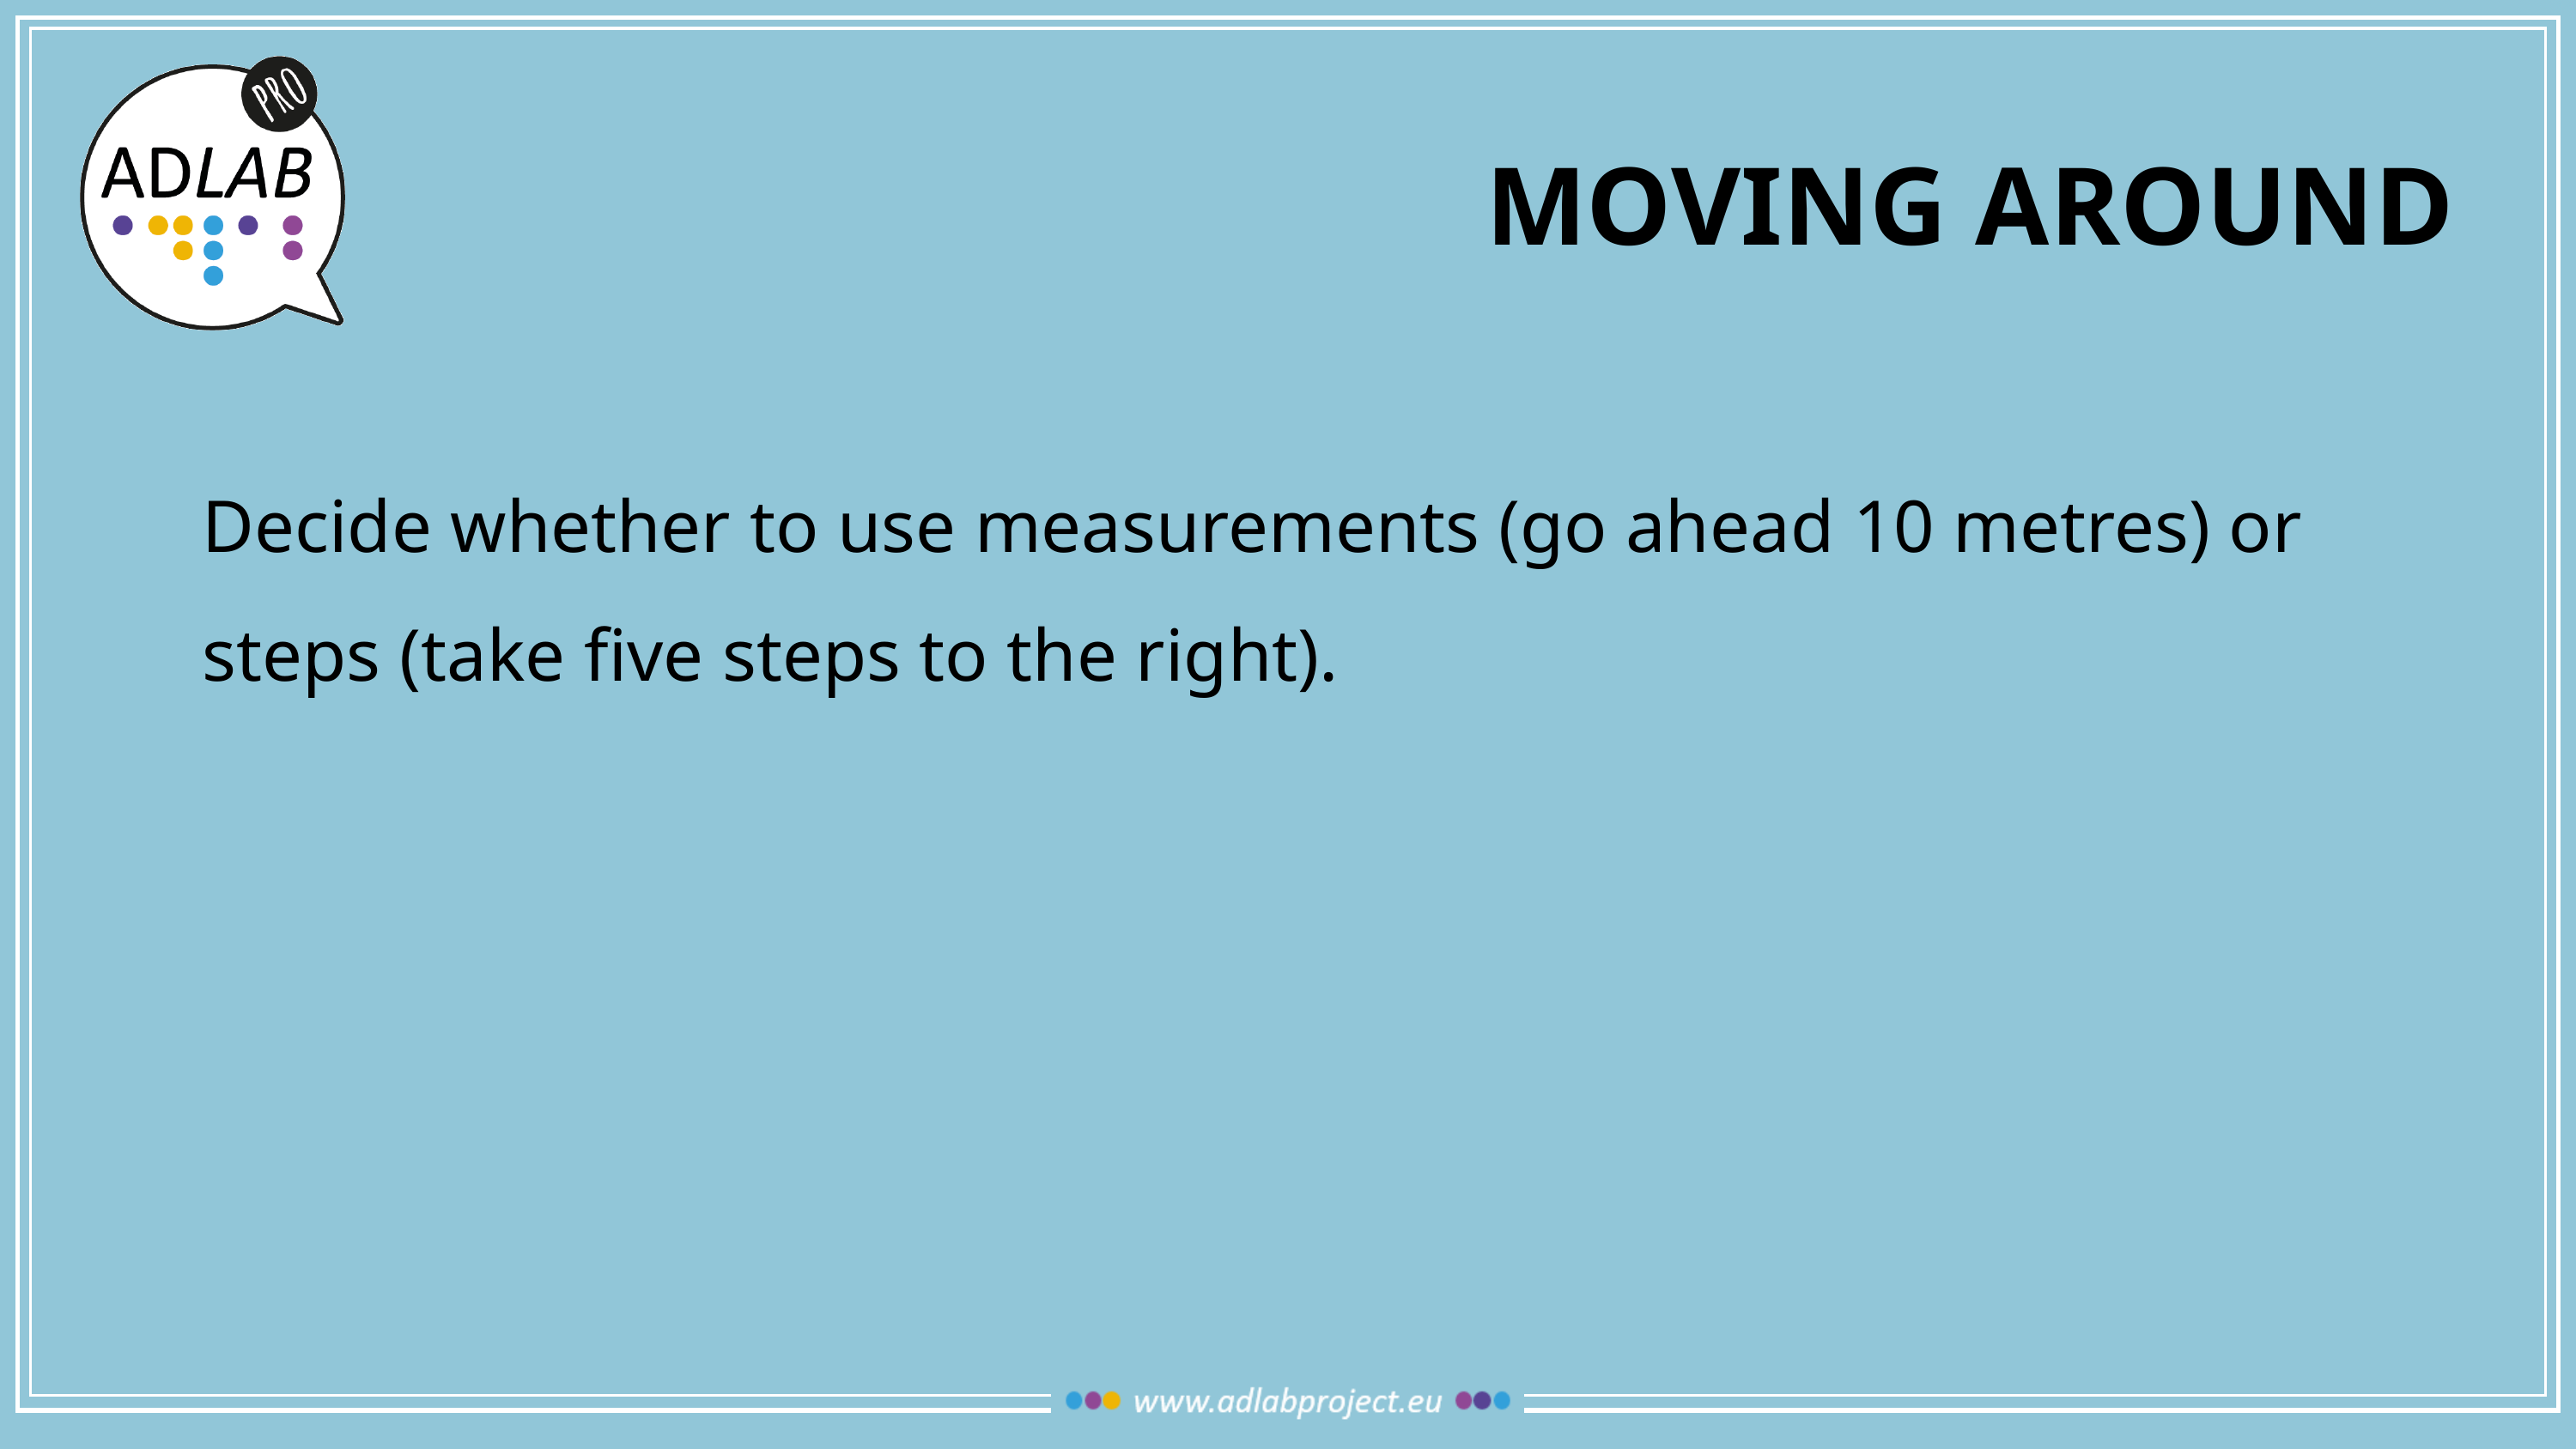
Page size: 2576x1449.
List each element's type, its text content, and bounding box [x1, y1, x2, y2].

picture [1051, 1378, 1524, 1429]
picture [72, 49, 353, 330]
title Moving around [384, 70, 2467, 351]
list Decide whether to use measurements (go ahead 10 metres) or steps (take five steps to the right). [150, 431, 2467, 1087]
